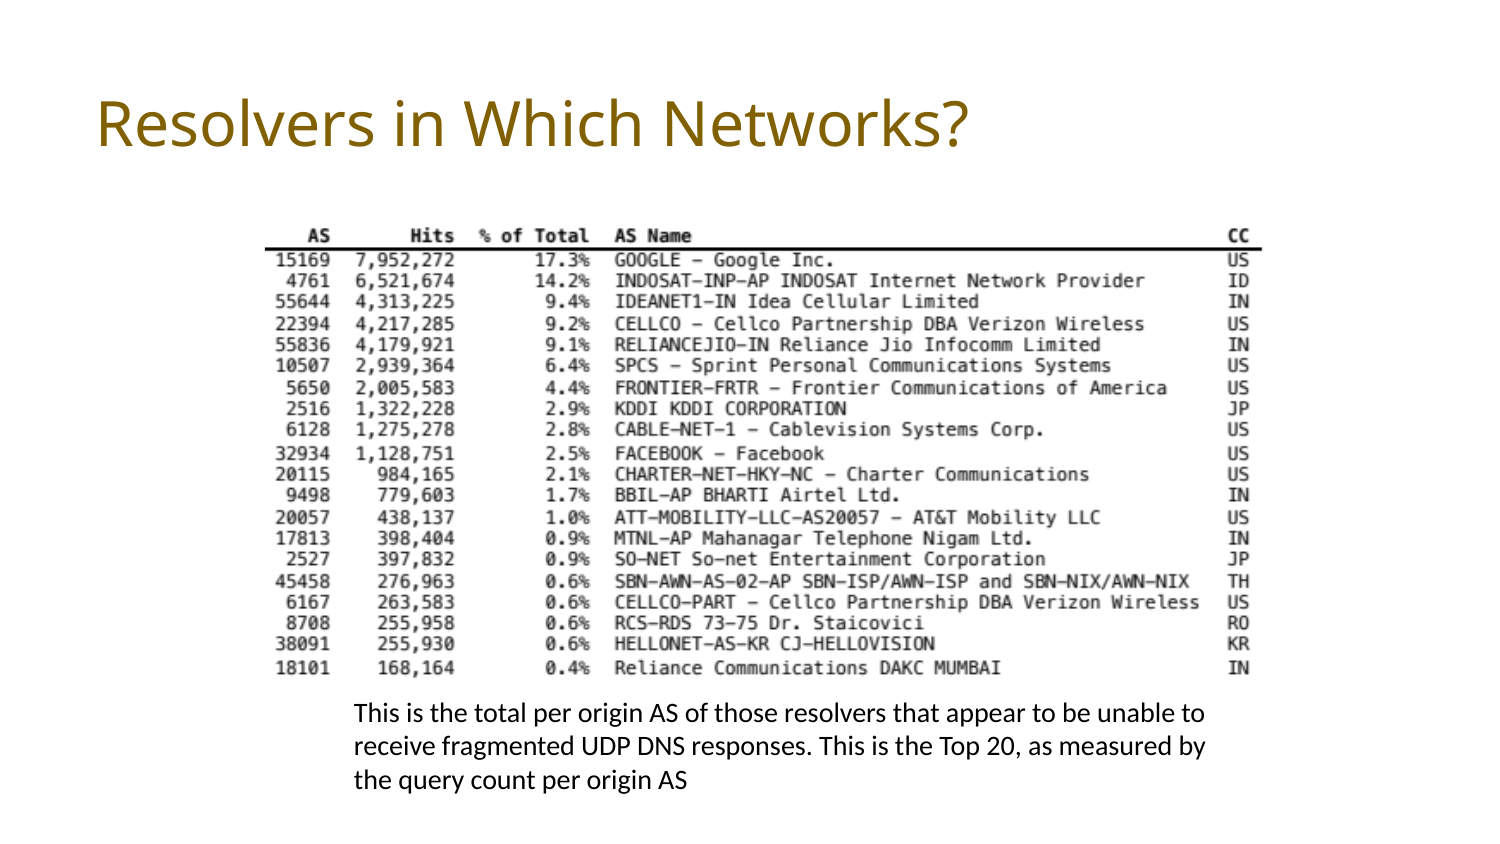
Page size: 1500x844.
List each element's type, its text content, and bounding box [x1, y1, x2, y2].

title Resolvers in Which Networks? [80, 44, 1476, 208]
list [264, 227, 1335, 708]
text_box This is the total per origin AS of those resolvers that appear to be unable to receive fragmented UDP DNS responses. This is the Top 20, as measured by the query count per origin AS [339, 708, 1223, 803]
